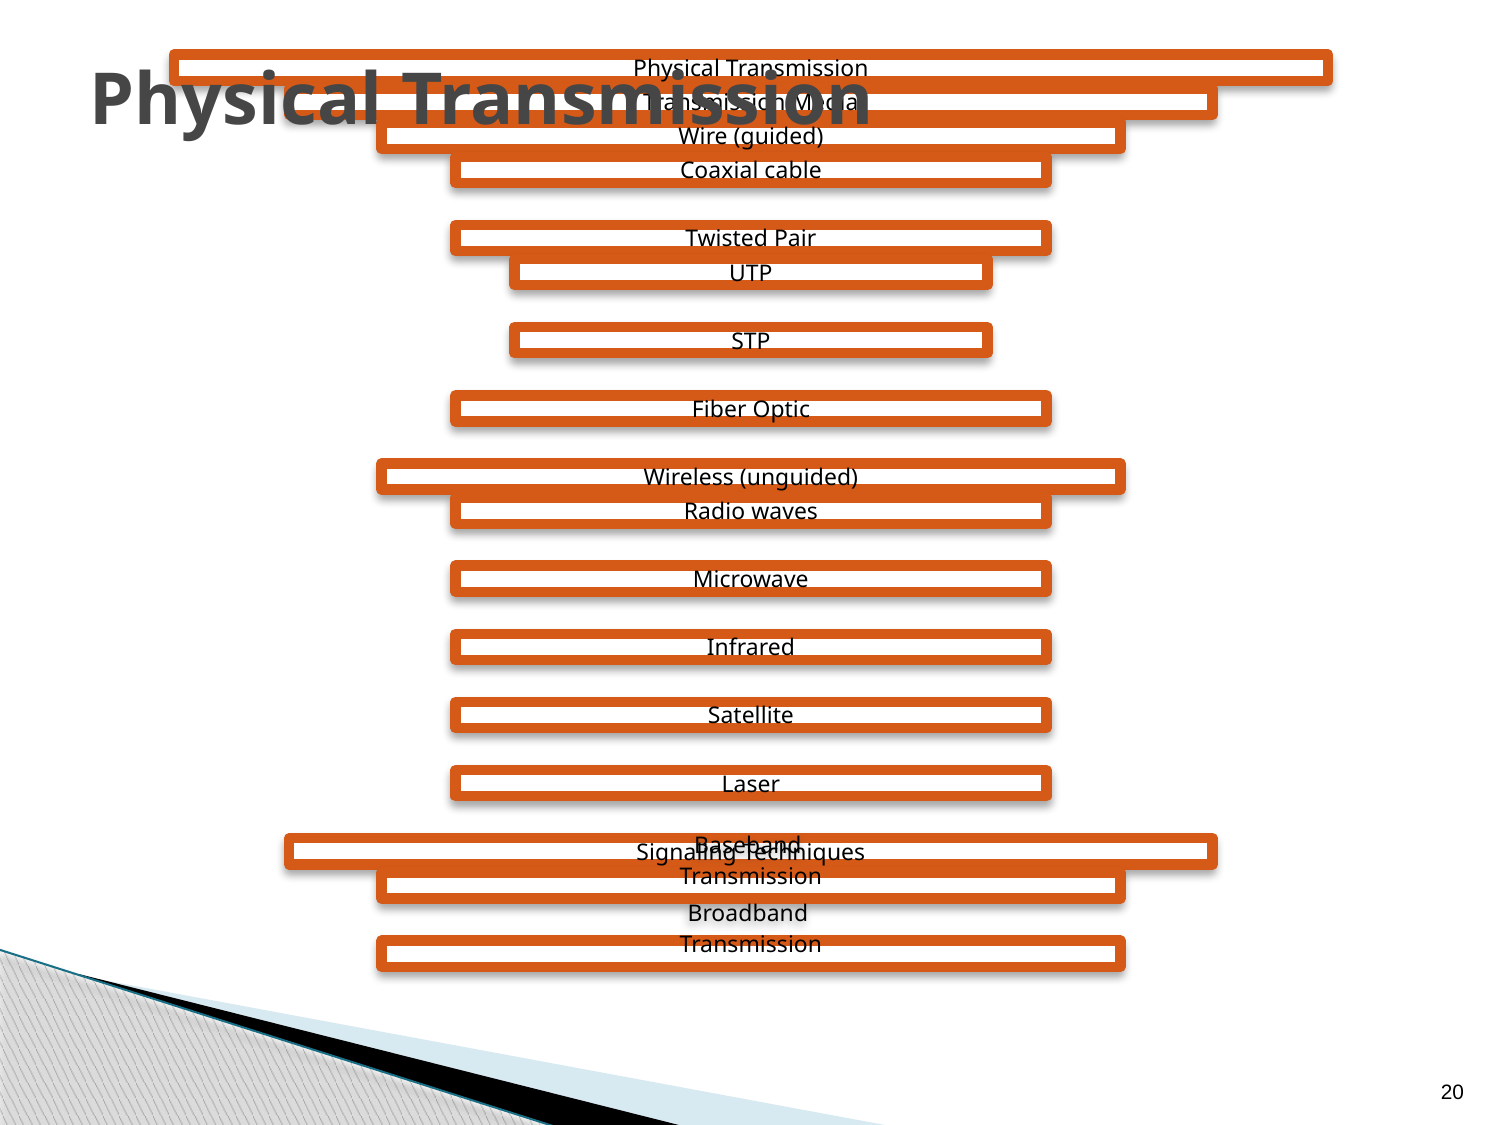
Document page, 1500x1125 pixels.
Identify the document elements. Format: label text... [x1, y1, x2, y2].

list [29, 54, 1473, 1036]
title Physical Transmission [75, 45, 1425, 54]
slide_number 20 [1418, 1051, 1479, 1112]
